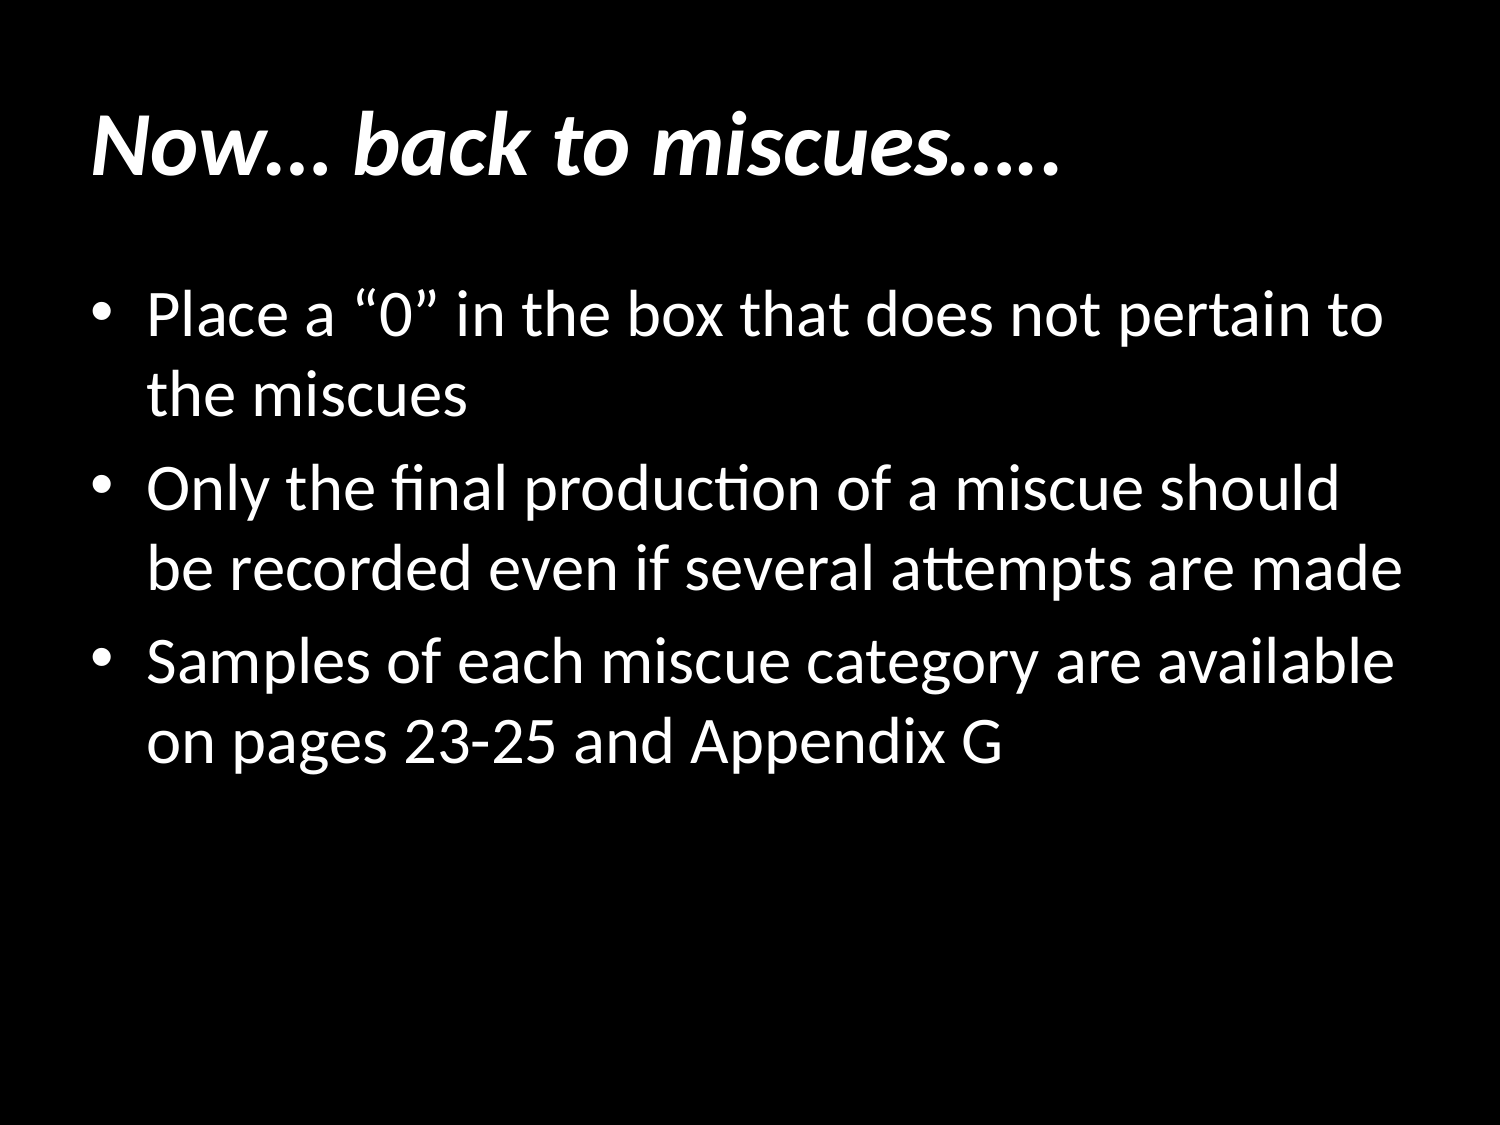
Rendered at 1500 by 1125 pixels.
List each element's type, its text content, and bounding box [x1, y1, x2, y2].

list Place a “0” in the box that does not pertain to the miscues Only the final production of a miscue should be recorded even if several attempts are made Samples of each miscue category are available on pages 23-25 and Appendix G [75, 262, 1425, 1005]
title Now… back to miscues….. [75, 45, 1425, 233]
